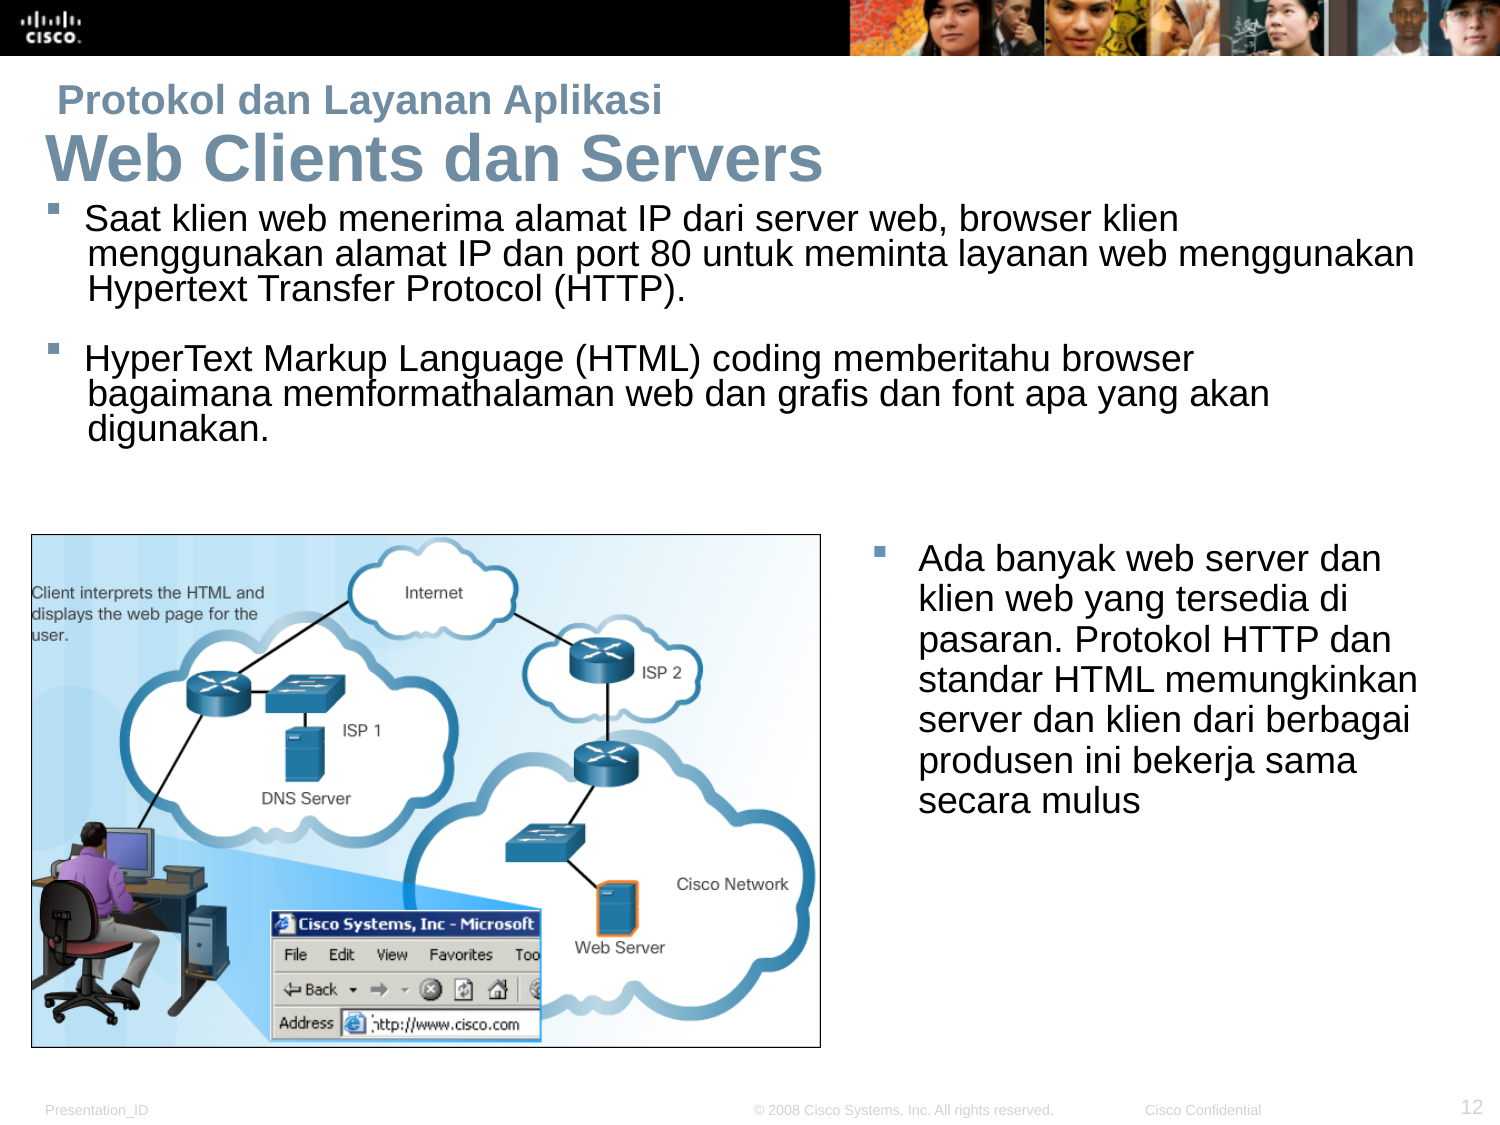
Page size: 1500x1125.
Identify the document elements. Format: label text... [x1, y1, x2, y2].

picture [0, 0, 1500, 56]
picture [31, 534, 821, 1049]
title Protokol dan Layanan Aplikasi Web Clients dan Servers [31, 64, 1471, 203]
list Saat klien web menerima alamat IP dari server web, browser klien menggunakan alamat IP dan port 80 untuk meminta layanan web menggunakan Hypertext Transfer Protocol (HTTP). HyperText Markup Language (HTML) coding memberitahu browser bagaimana memformathalaman web dan grafis dan font apa yang akan digunakan. [31, 206, 1465, 521]
text_box Ada banyak web server dan klien web yang tersedia di pasaran. Protokol HTTP dan standar HTML memungkinkan server dan klien dari berbagai produsen ini bekerja sama secara mulus [856, 531, 1471, 830]
